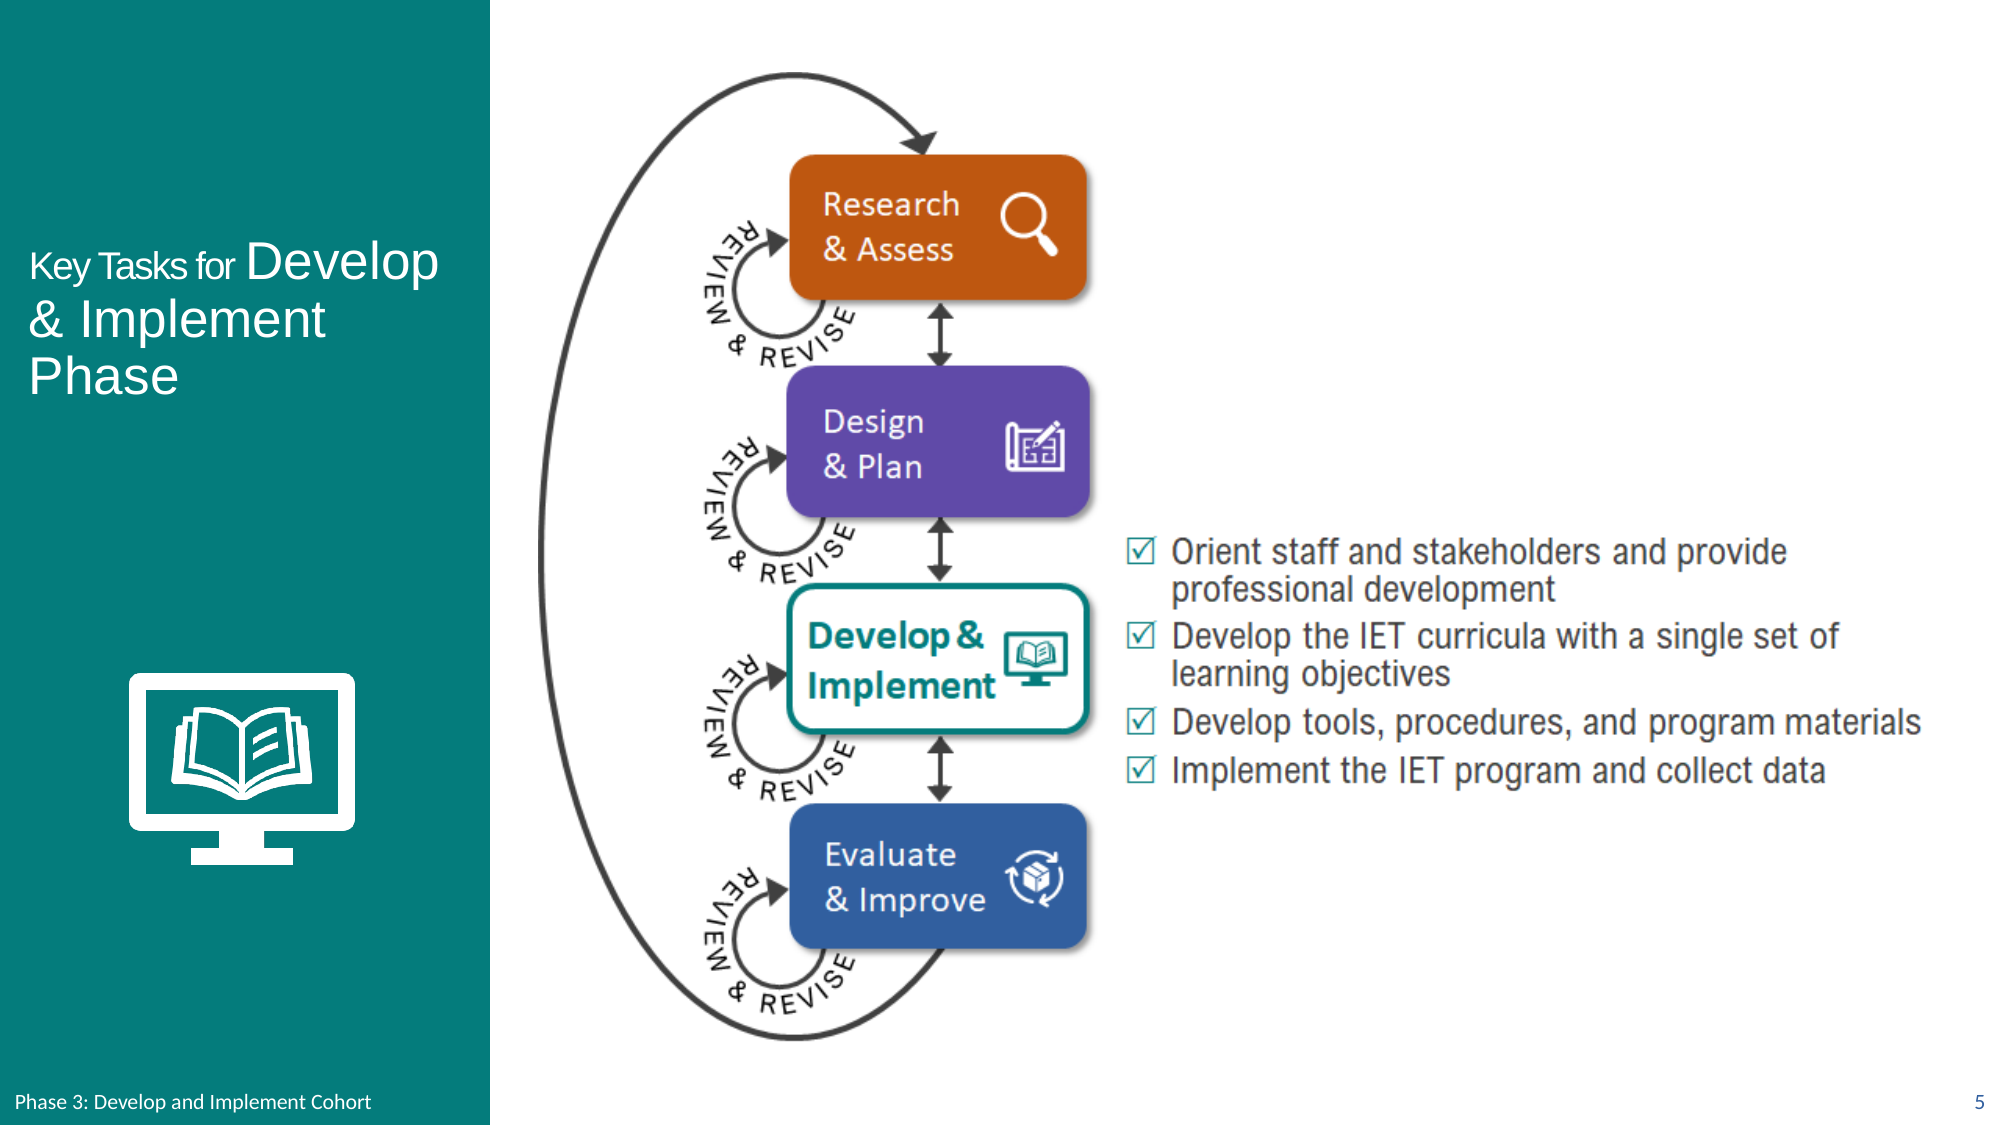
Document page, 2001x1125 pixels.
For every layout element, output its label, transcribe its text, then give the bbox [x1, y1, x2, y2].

picture [106, 633, 377, 904]
text_box Phase 3: Develop and Implement Cohort [0, 1074, 675, 1122]
title Key Tasks for Develop & Implement Phase [14, 226, 498, 612]
slide_number 5 [1550, 1074, 2000, 1122]
picture [538, 72, 1944, 1060]
